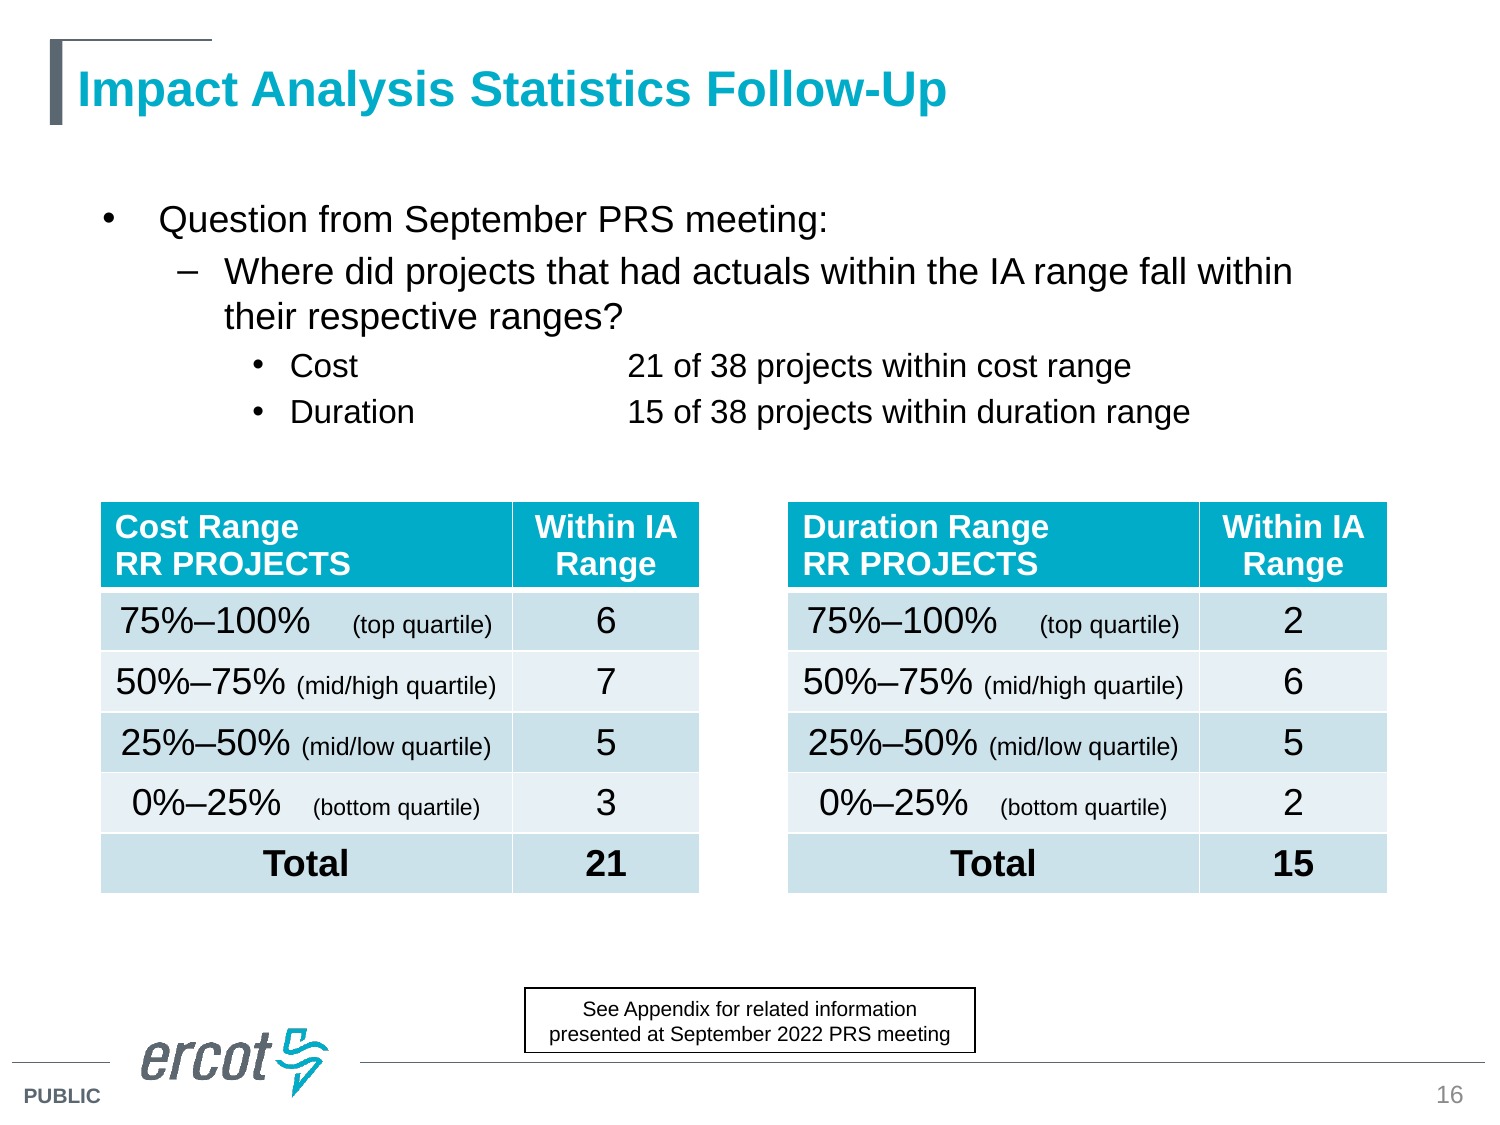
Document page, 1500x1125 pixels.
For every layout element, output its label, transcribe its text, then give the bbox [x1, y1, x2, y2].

table_header Cost Range RR PROJECTS [101, 502, 512, 587]
table_cell 0%–25% (bottom quartile) [101, 773, 512, 832]
slide_number 16 [1412, 1076, 1488, 1112]
table_cell 6 [513, 593, 699, 650]
table_cell 25%–50% (mid/low quartile) [101, 713, 512, 772]
table_header Within IA Range [1200, 502, 1387, 587]
title Impact Analysis Statistics Follow-Up [62, 48, 1238, 134]
table_header Within IA Range [513, 502, 699, 587]
text_box See Appendix for related information presented at September 2022 PRS meeting [524, 987, 975, 1053]
table_cell 0%–25% (bottom quartile) [788, 773, 1199, 832]
list Question from September PRS meeting: Where did projects that had actuals within the IA range fall within their respective ranges? Cost 21 of 38 projects within cost range Duration 15 of 38 projects within duration range [87, 187, 1363, 450]
table_cell 75%–100% (top quartile) [788, 593, 1199, 650]
table_cell 2 [1200, 593, 1387, 650]
picture [137, 1024, 332, 1100]
table_cell 2 [1200, 773, 1387, 832]
table_cell 6 [1200, 652, 1387, 711]
table_cell 7 [513, 652, 699, 711]
table_cell 50%–75% (mid/high quartile) [101, 652, 512, 711]
table_cell 5 [1200, 713, 1387, 772]
table_cell 3 [513, 773, 699, 832]
table_header Duration Range RR PROJECTS [788, 502, 1199, 587]
table_cell Total [788, 834, 1199, 893]
table_cell 25%–50% (mid/low quartile) [788, 713, 1199, 772]
table_cell Total [101, 834, 512, 893]
table_cell 50%–75% (mid/high quartile) [788, 652, 1199, 711]
table_cell 15 [1200, 834, 1387, 893]
table_cell 5 [513, 713, 699, 772]
table_cell 75%–100% (top quartile) [101, 593, 512, 650]
table_cell 21 [513, 834, 699, 893]
